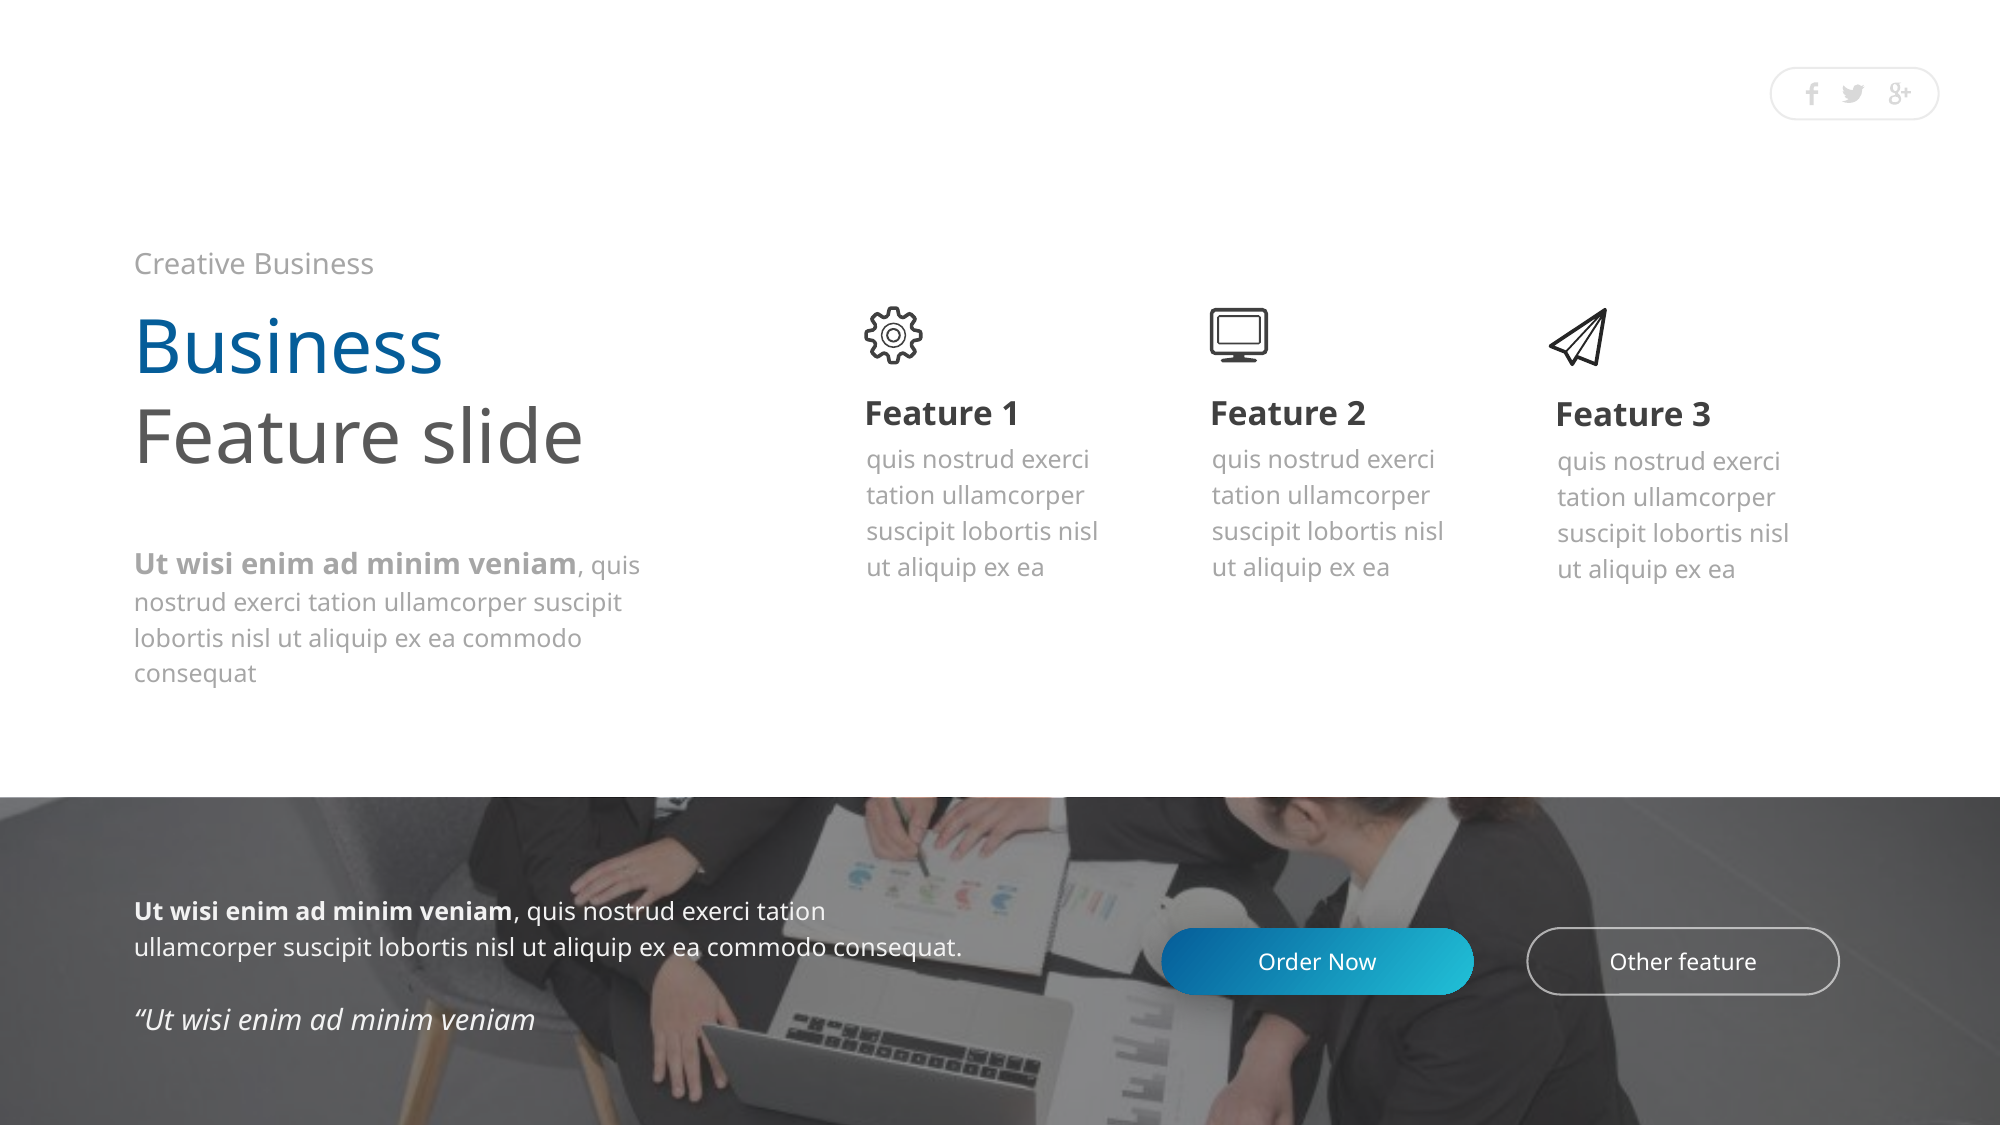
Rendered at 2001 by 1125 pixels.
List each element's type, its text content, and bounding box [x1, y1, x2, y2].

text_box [1209, 307, 1269, 363]
text_box Creative Business [119, 237, 466, 288]
text_box Ut wisi enim ad minim veniam, quis nostrud exerci tation ullamcorper suscipit lobortis nisl ut aliquip ex ea commodo consequat [119, 530, 665, 696]
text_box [864, 306, 923, 365]
picture [0, 797, 2000, 1125]
text_box Feature 3 [1540, 378, 1840, 441]
text_box Business Feature slide [119, 291, 691, 486]
text_box quis nostrud exerci tation ullamcorper suscipit lobortis nisl ut aliquip ex ea [1542, 441, 1826, 591]
text_box Feature 1 [849, 376, 1149, 439]
text_box [1548, 307, 1607, 367]
text_box quis nostrud exerci tation ullamcorper suscipit lobortis nisl ut aliquip ex ea [851, 439, 1116, 589]
text_box quis nostrud exerci tation ullamcorper suscipit lobortis nisl ut aliquip ex ea [1197, 439, 1462, 589]
text_box Feature 2 [1195, 376, 1494, 439]
